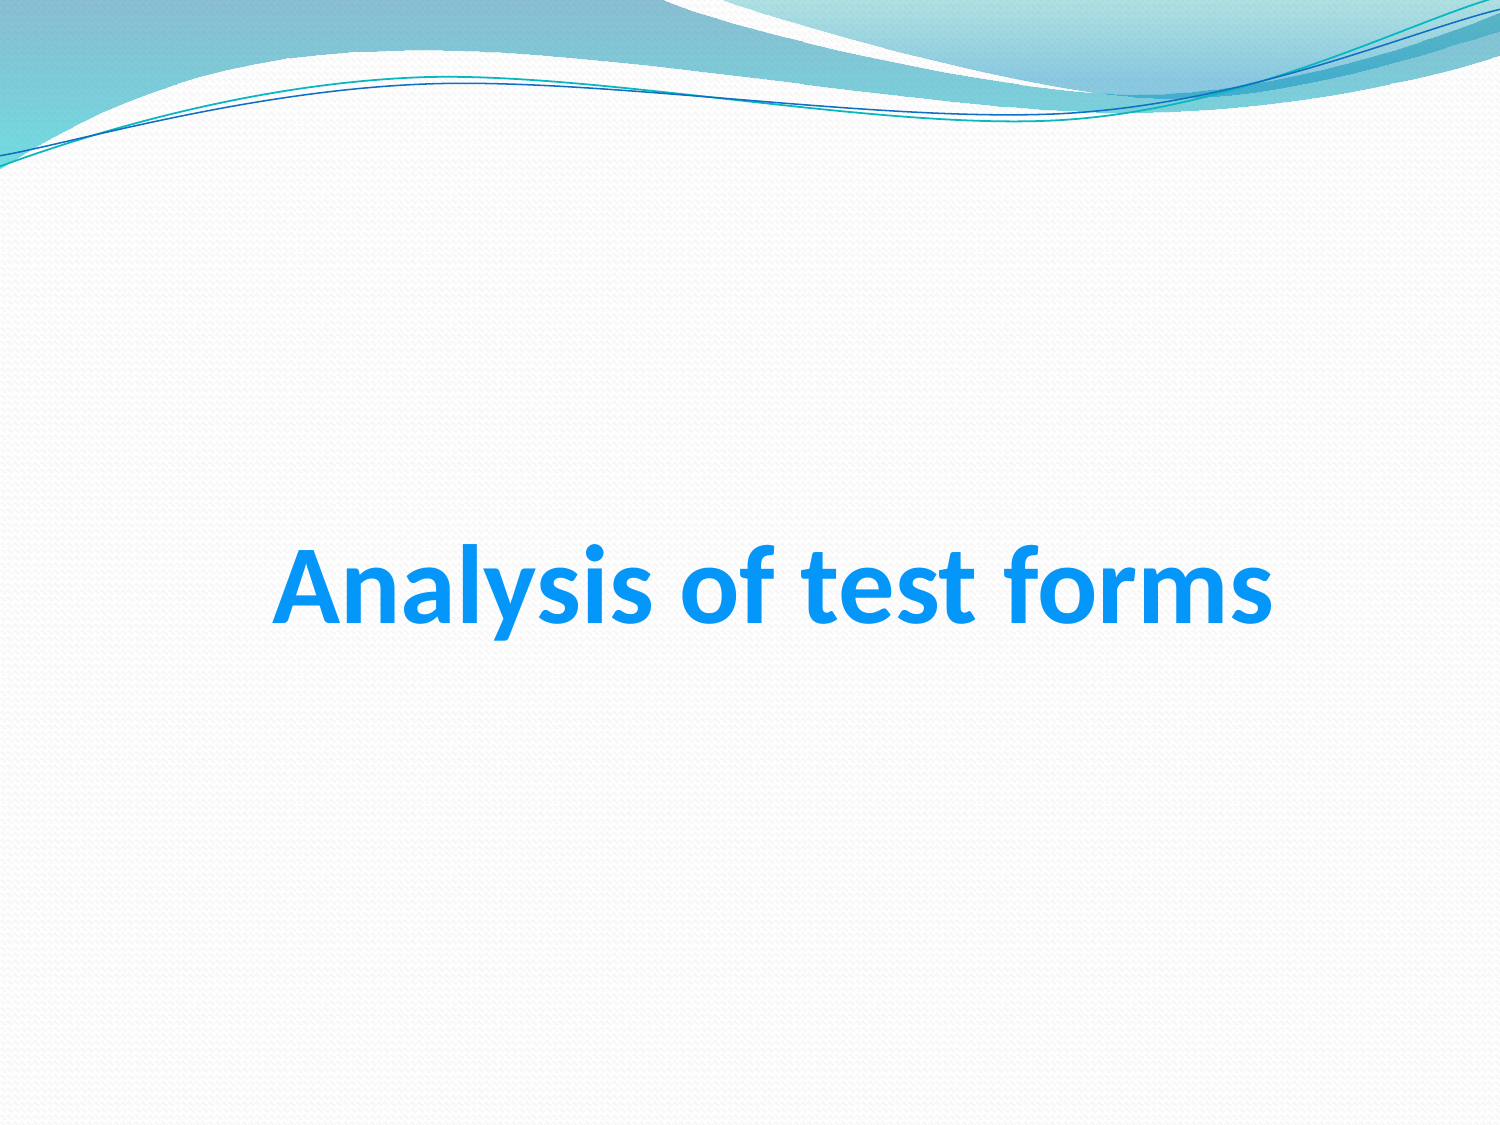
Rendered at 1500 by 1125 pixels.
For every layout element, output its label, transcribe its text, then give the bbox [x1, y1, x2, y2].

text_box Analysis of test forms [257, 503, 1290, 654]
